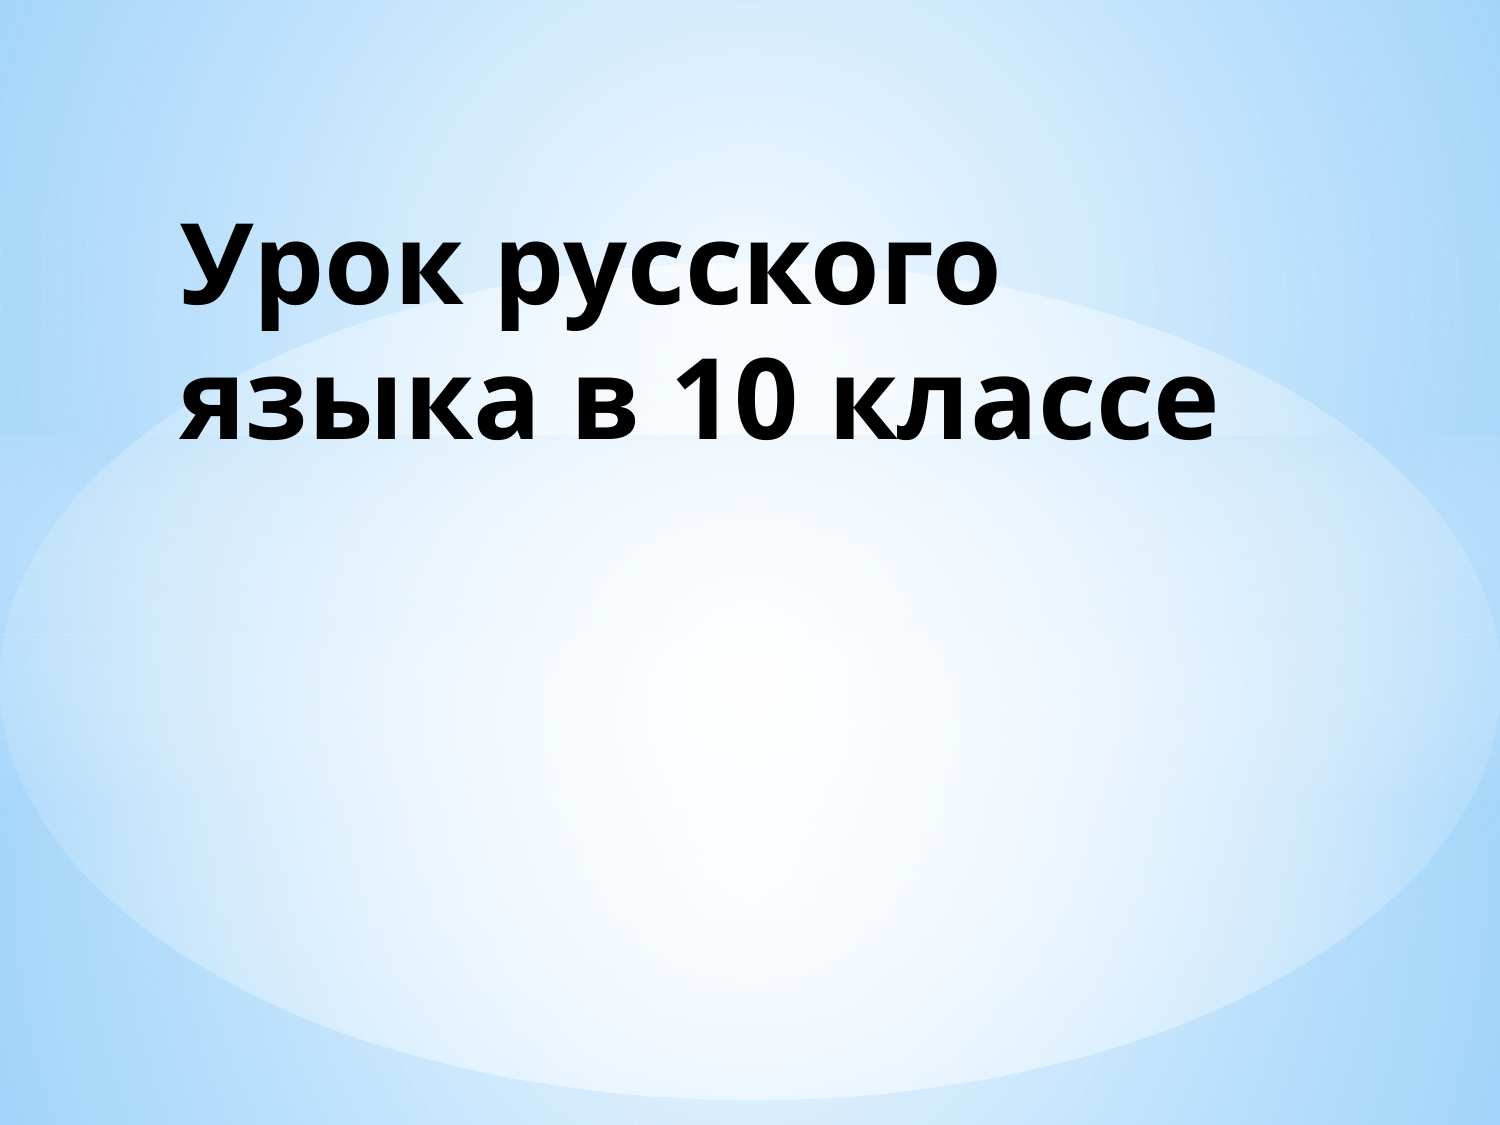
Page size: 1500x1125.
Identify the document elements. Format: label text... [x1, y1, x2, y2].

title Урок русского языка в 10 классе [134, 184, 1312, 808]
